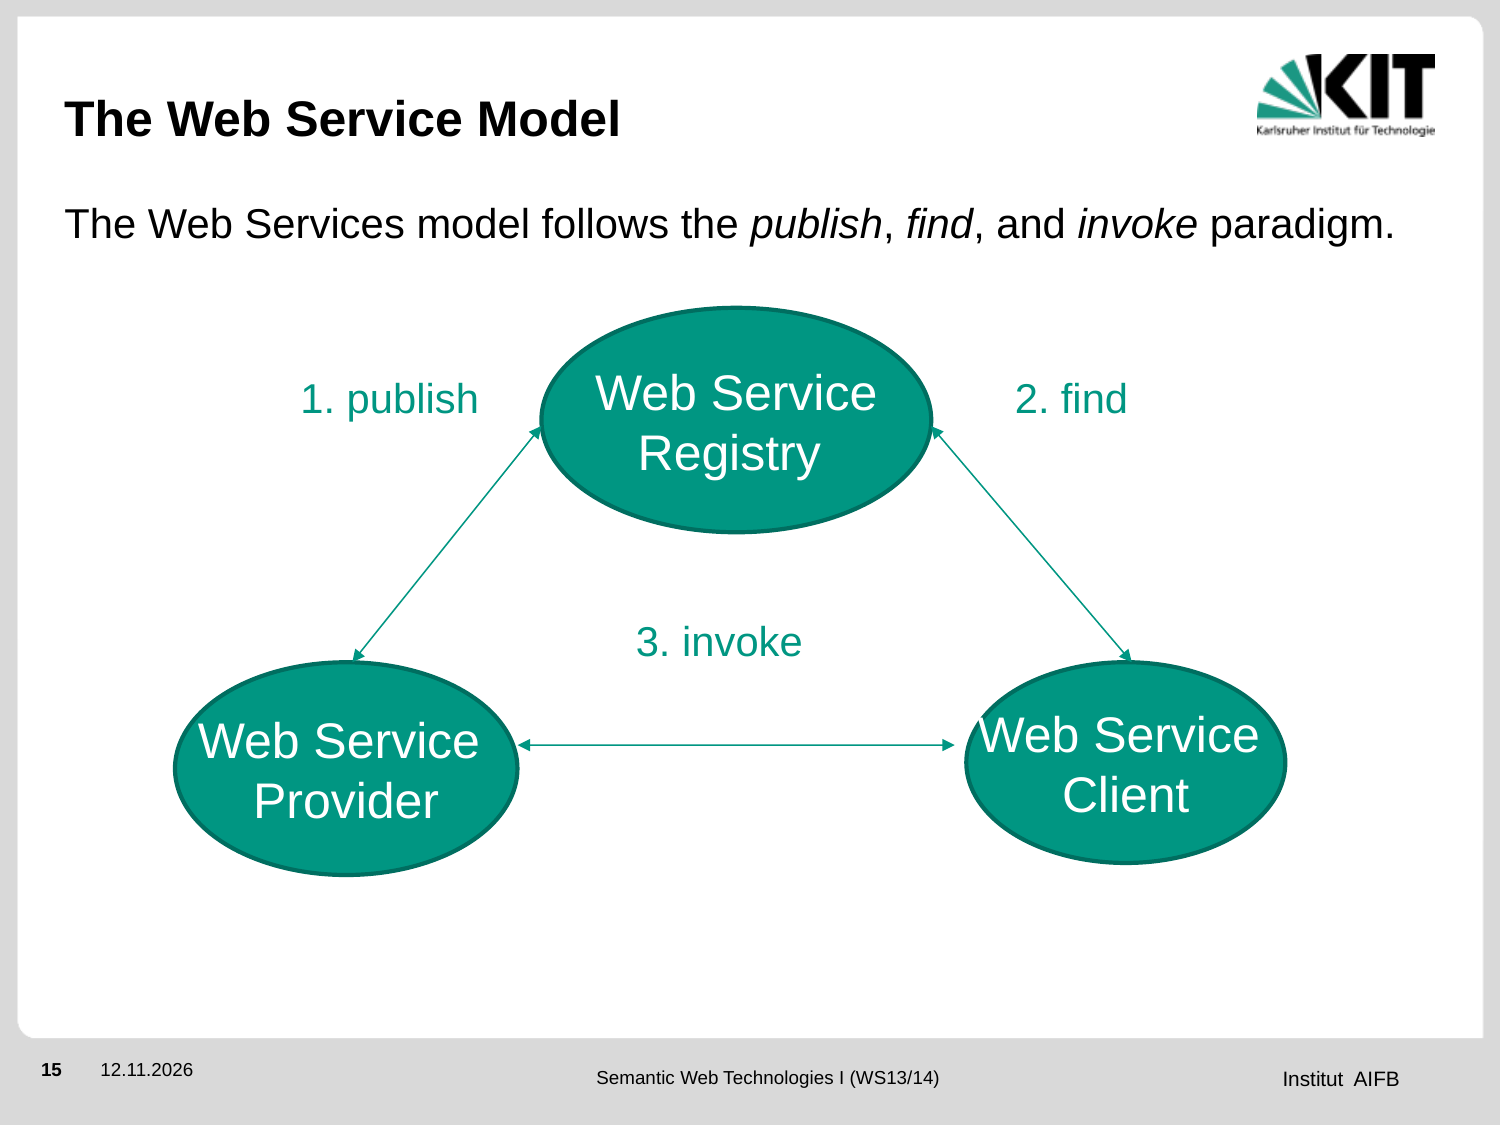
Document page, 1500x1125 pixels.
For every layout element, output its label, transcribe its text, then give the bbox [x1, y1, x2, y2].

text_box Web Service Provider [172, 660, 520, 878]
list The Web Services model follows the publish, find, and invoke paradigm. 1. publish 2. find 3. invoke [64, 196, 1436, 1000]
title The Web Service Model [64, 54, 1198, 147]
text_box Web Service Registry [539, 305, 934, 535]
picture [0, 0, 1500, 1125]
text_box [352, 426, 542, 663]
text_box [930, 426, 1132, 663]
text_box Web Service Client [964, 660, 1288, 866]
text_box [517, 738, 955, 752]
